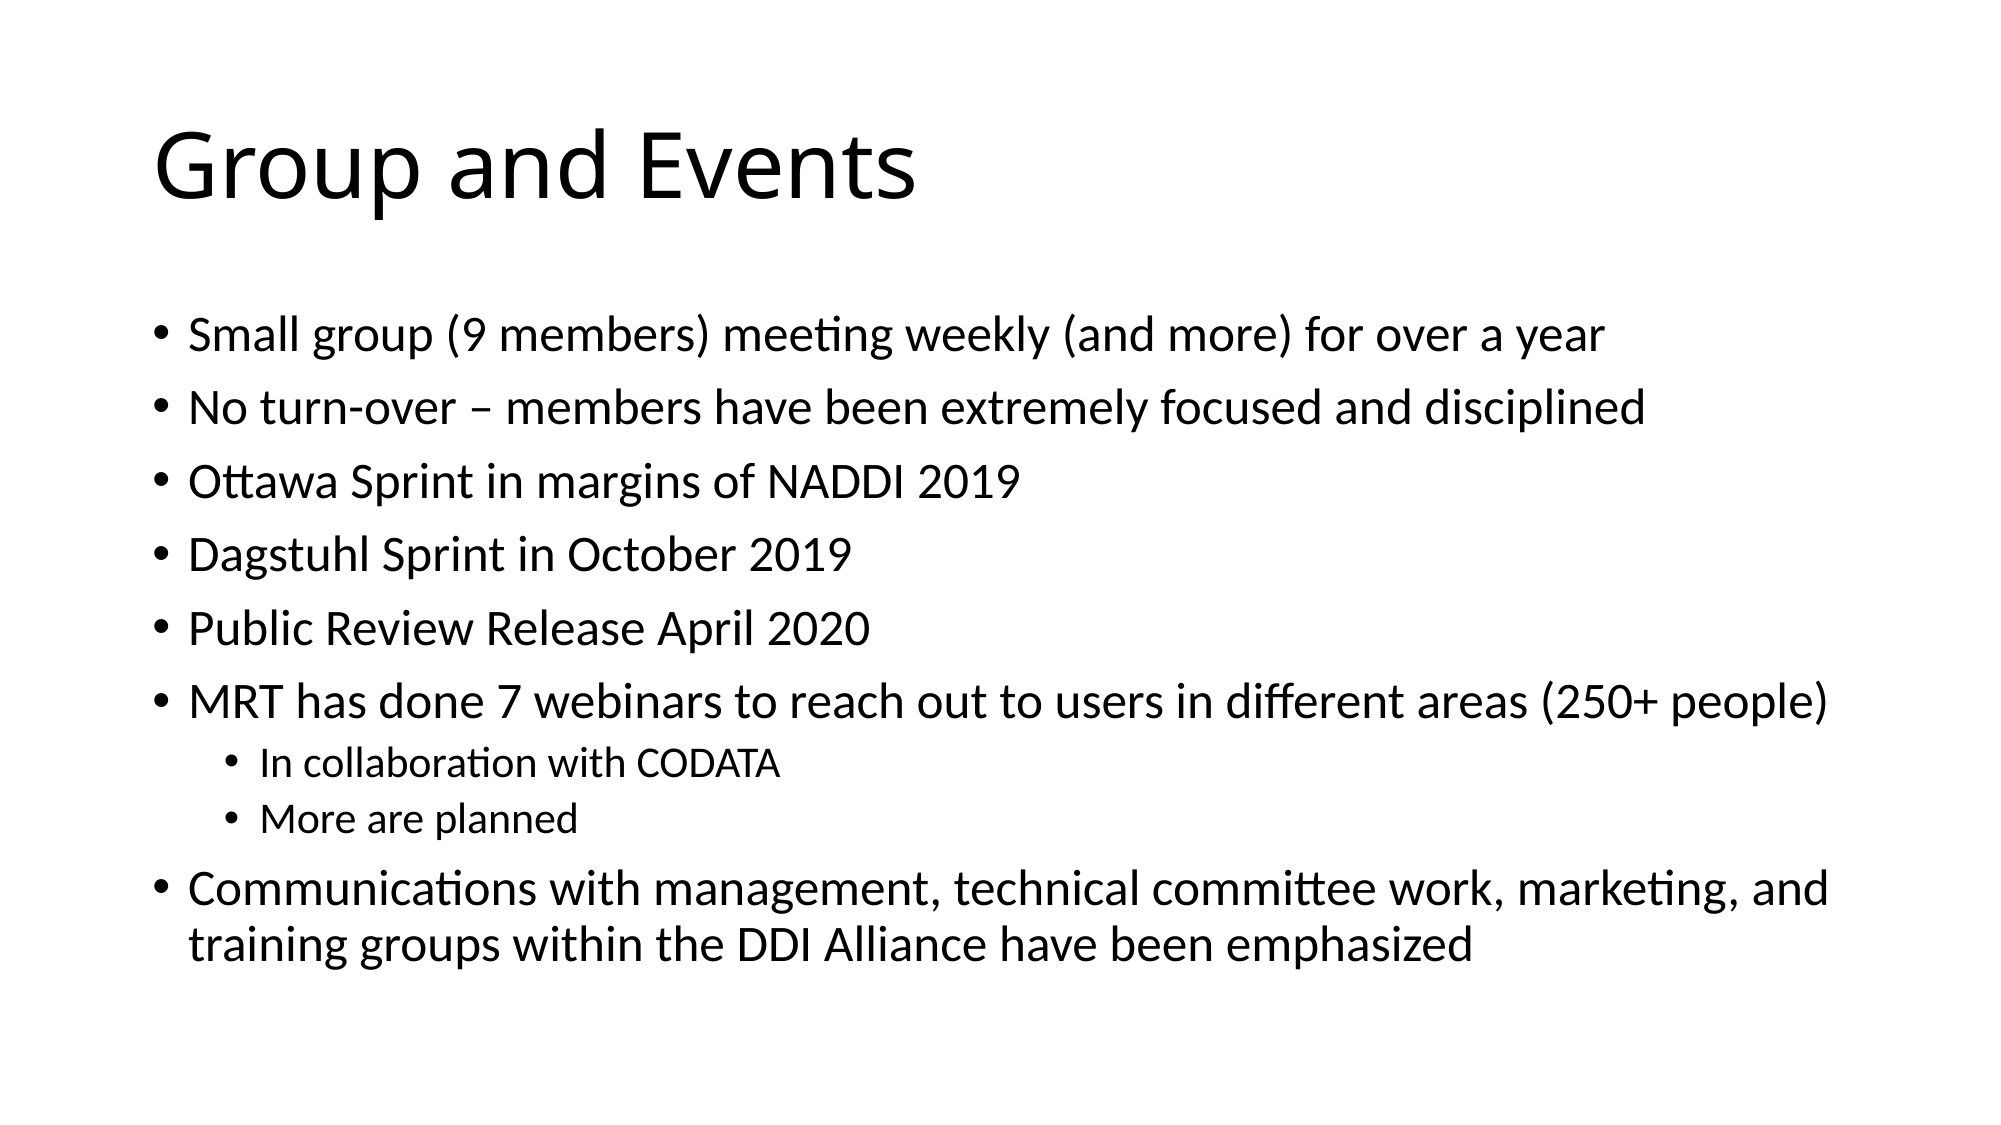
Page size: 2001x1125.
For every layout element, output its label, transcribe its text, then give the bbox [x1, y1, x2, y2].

title Group and Events [137, 59, 1863, 278]
list Small group (9 members) meeting weekly (and more) for over a year No turn-over – members have been extremely focused and disciplined Ottawa Sprint in margins of NADDI 2019 Dagstuhl Sprint in October 2019 Public Review Release April 2020 MRT has done 7 webinars to reach out to users in different areas (250+ people) In collaboration with CODATA More are planned Communications with management, technical committee work, marketing, and training groups within the DDI Alliance have been emphasized [137, 299, 1863, 1014]
